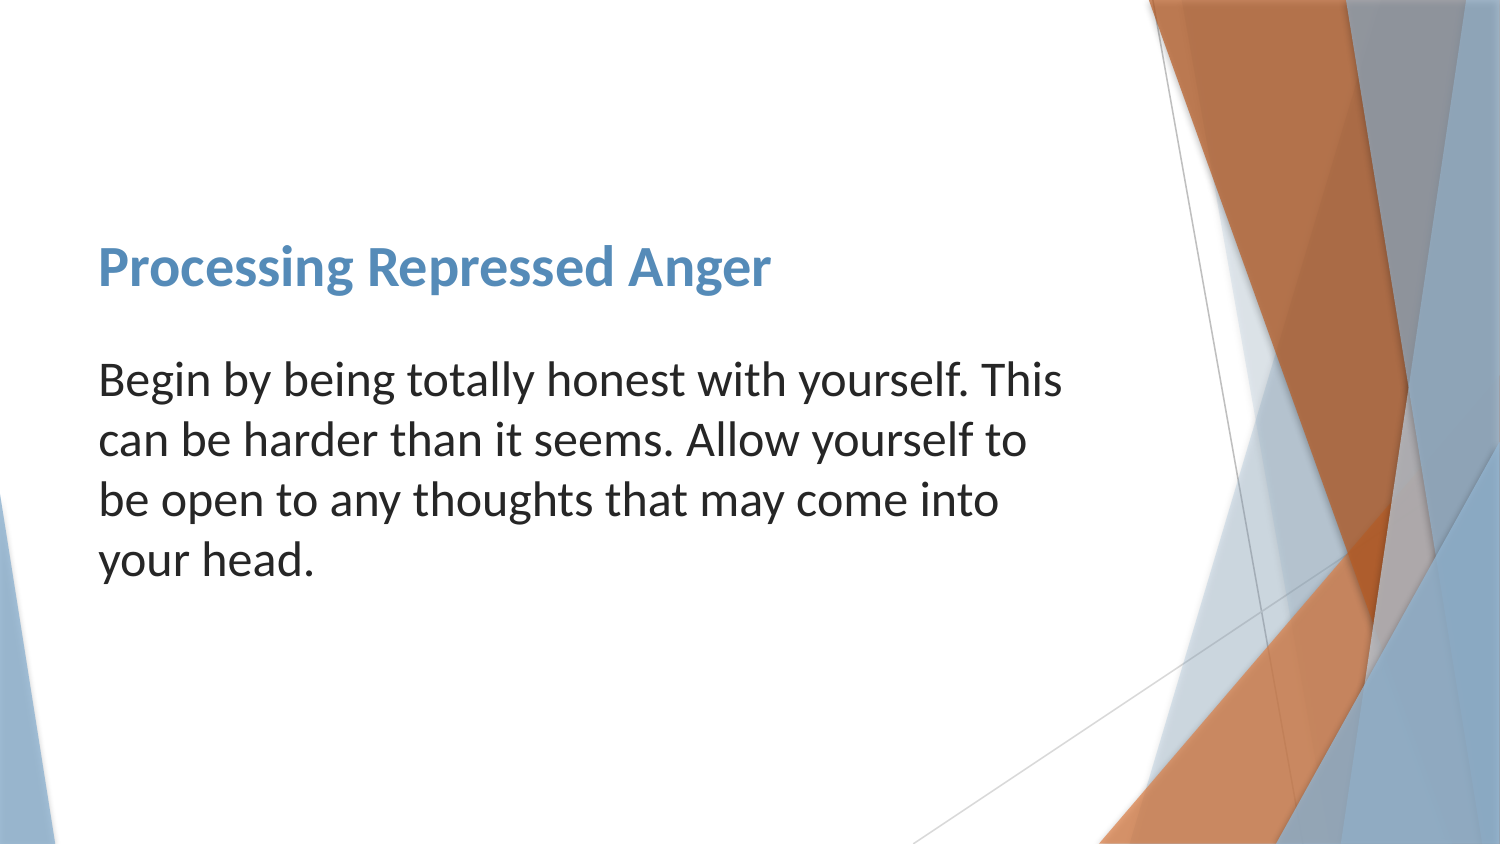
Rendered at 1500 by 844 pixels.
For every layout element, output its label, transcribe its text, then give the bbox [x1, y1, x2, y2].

list Begin by being totally honest with yourself. This can be harder than it seems. Allow yourself to be open to any thoughts that may come into your head. [83, 339, 1081, 611]
title Processing Repressed Anger [83, 221, 1141, 320]
